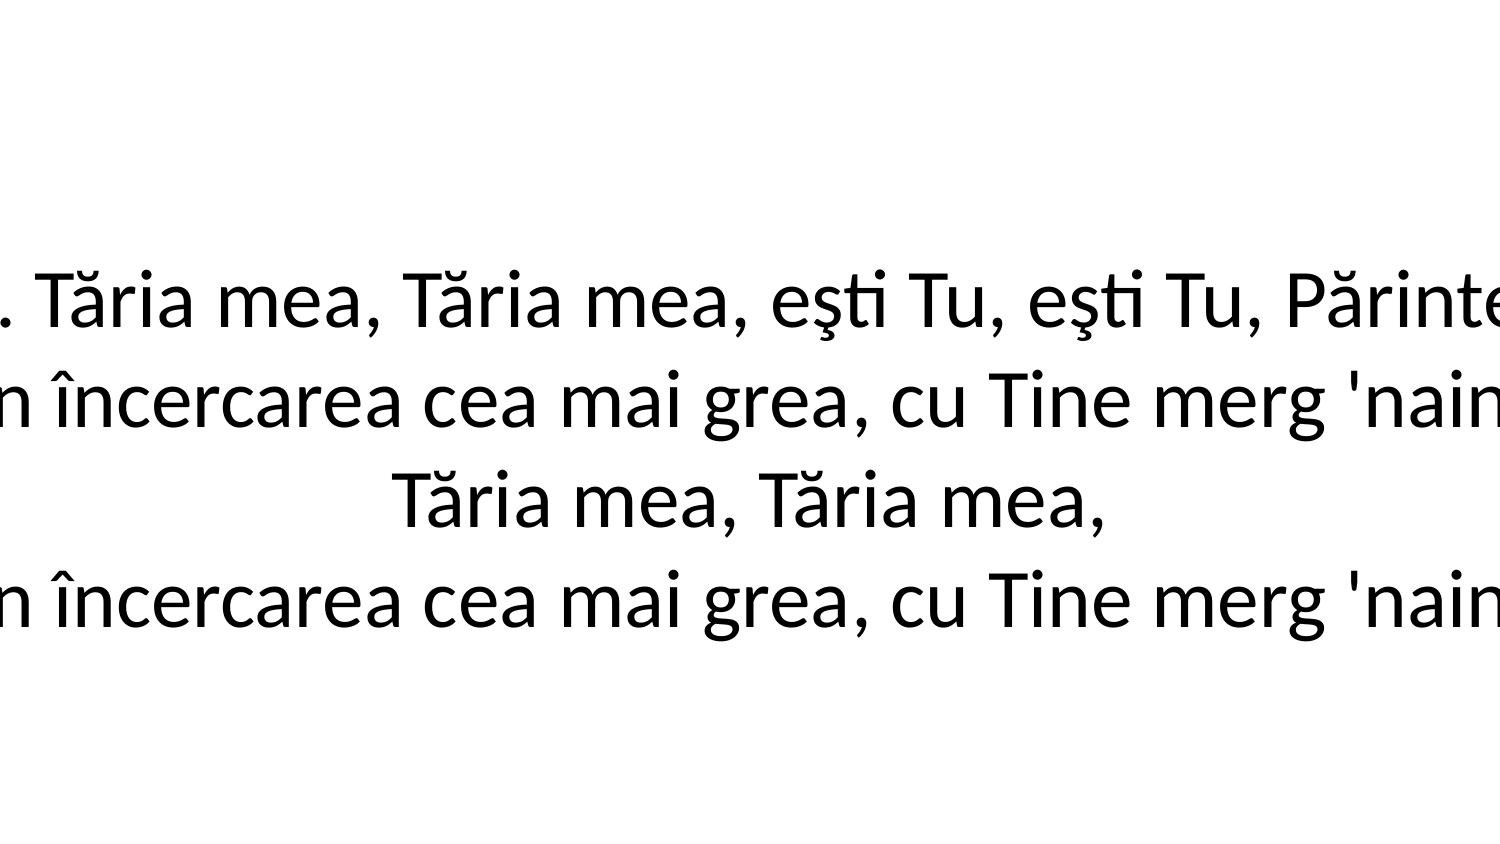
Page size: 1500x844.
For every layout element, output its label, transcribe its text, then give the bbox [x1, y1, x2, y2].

text_box 1. Tăria mea, Tăria mea, eşti Tu, eşti Tu, Părinte, Prin încercarea cea mai grea, cu Tine merg 'nainte. Tăria mea, Tăria mea, Prin încercarea cea mai grea, cu Tine merg 'nainte. [0, 192, 1500, 652]
